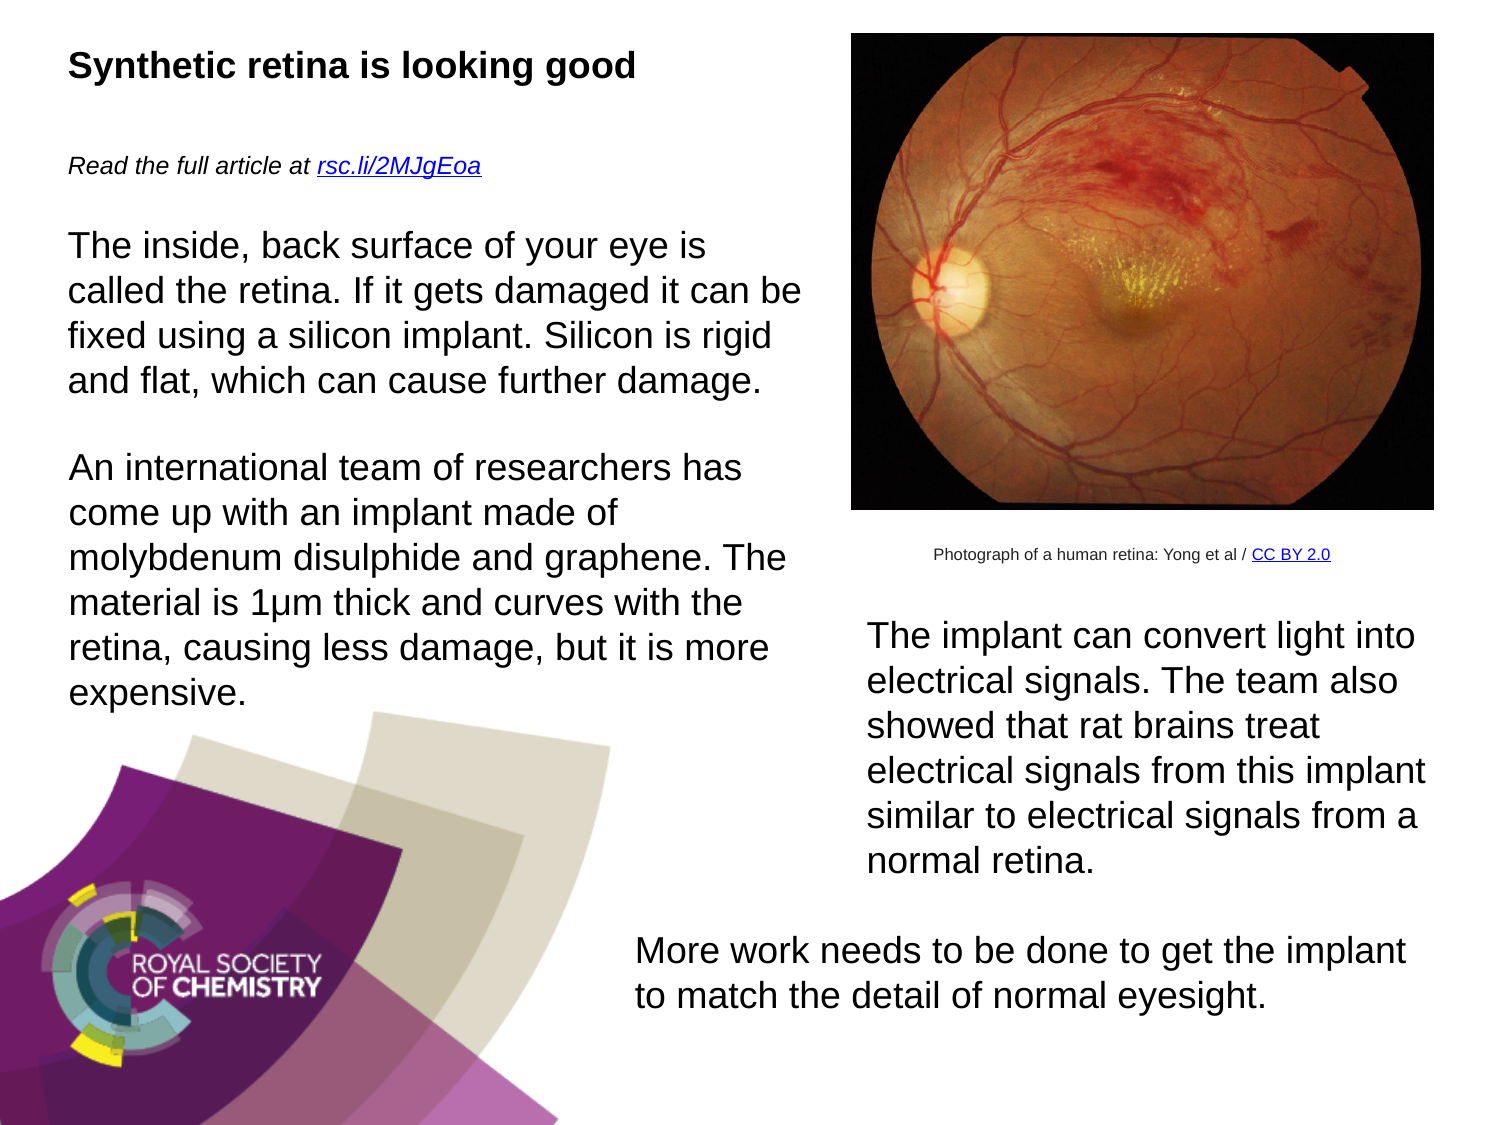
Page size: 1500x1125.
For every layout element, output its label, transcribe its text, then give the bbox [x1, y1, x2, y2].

text_box The implant can convert light into electrical signals. The team also showed that rat brains treat electrical signals from this implant similar to electrical signals from a normal retina. [851, 603, 1465, 889]
text_box Read the full article at rsc.li/2MJgEoa [53, 142, 585, 187]
text_box An international team of researchers has come up with an implant made of molybdenum disulphide and graphene. The material is 1μm thick and curves with the retina, causing less damage, but it is more expensive. [53, 435, 852, 721]
text_box The inside, back surface of your eye is called the retina. If it gets damaged it can be fixed using a silicon implant. Silicon is rigid and flat, which can cause further damage. [53, 213, 821, 409]
text_box More work needs to be done to get the implant to match the detail of normal eyesight. [620, 918, 1434, 1024]
text_box Synthetic retina is looking good [53, 33, 786, 94]
picture [0, 3, 1500, 1125]
text_box Photograph of a human retina: Yong et al / CC BY 2.0 [918, 536, 1461, 572]
